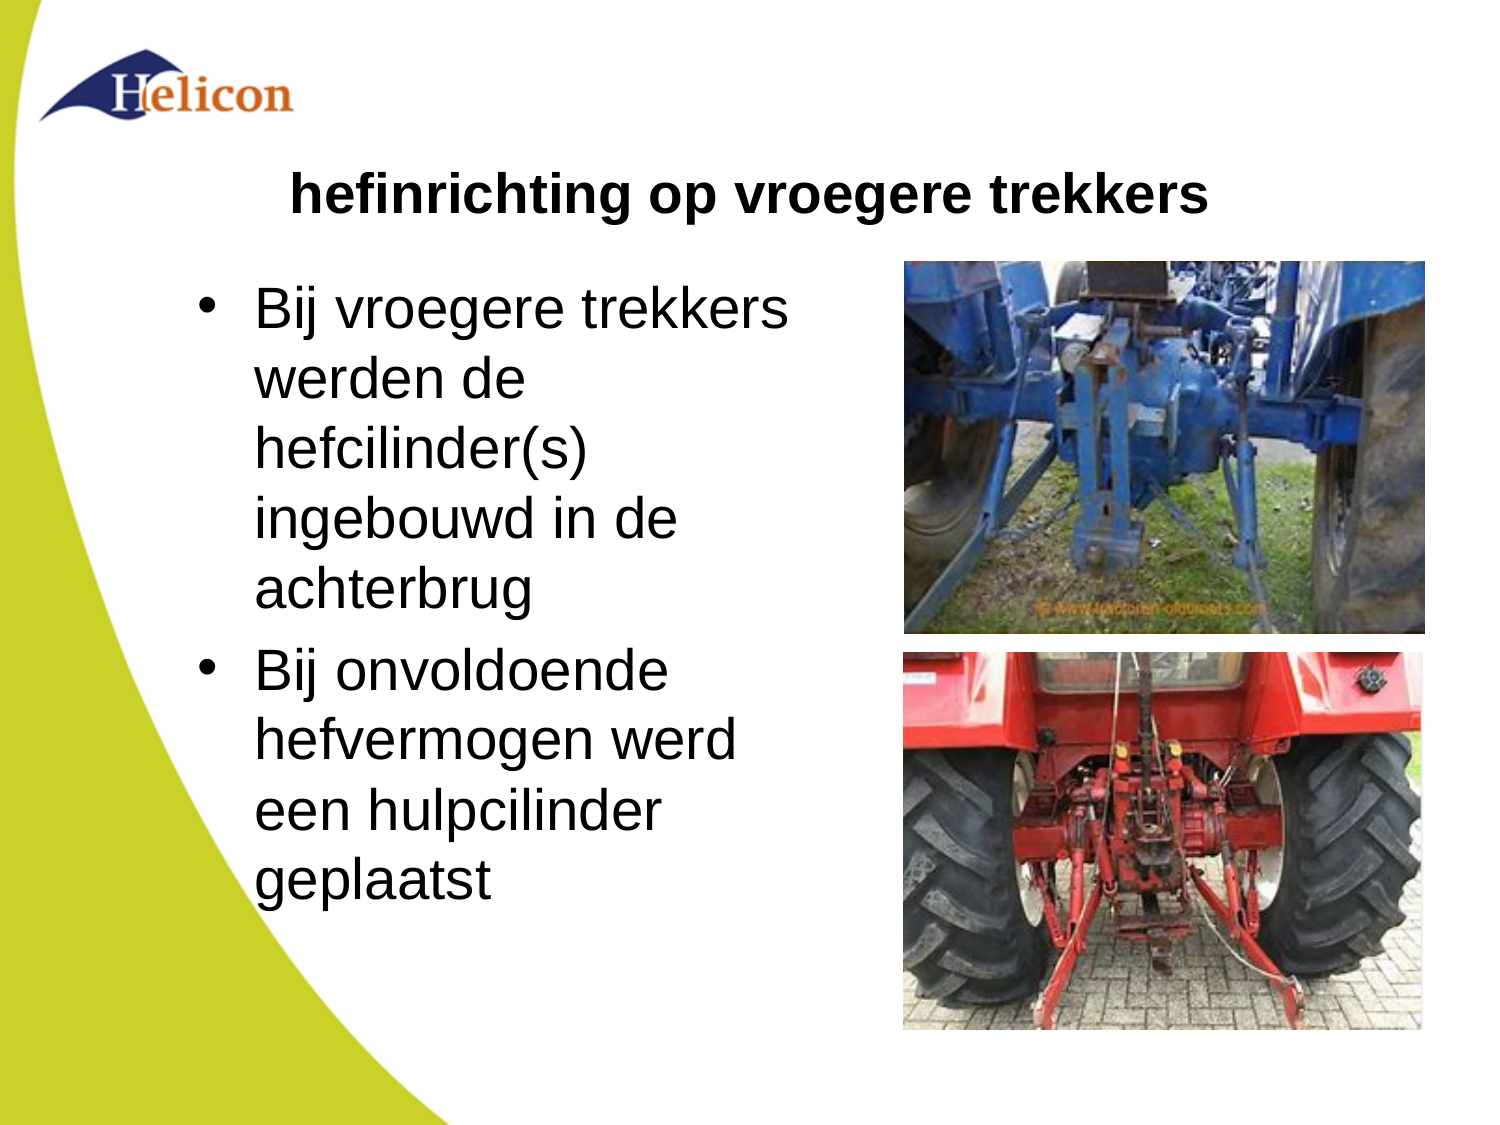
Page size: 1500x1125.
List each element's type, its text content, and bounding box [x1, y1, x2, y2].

title hefinrichting op vroegere trekkers [75, 45, 1425, 233]
list Bij vroegere trekkers werden de hefcilinder(s) ingebouwd in de achterbrug Bij onvoldoende hefvermogen werd een hulpcilinder geplaatst [183, 262, 845, 1005]
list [904, 260, 1426, 634]
picture [0, 0, 1500, 1125]
